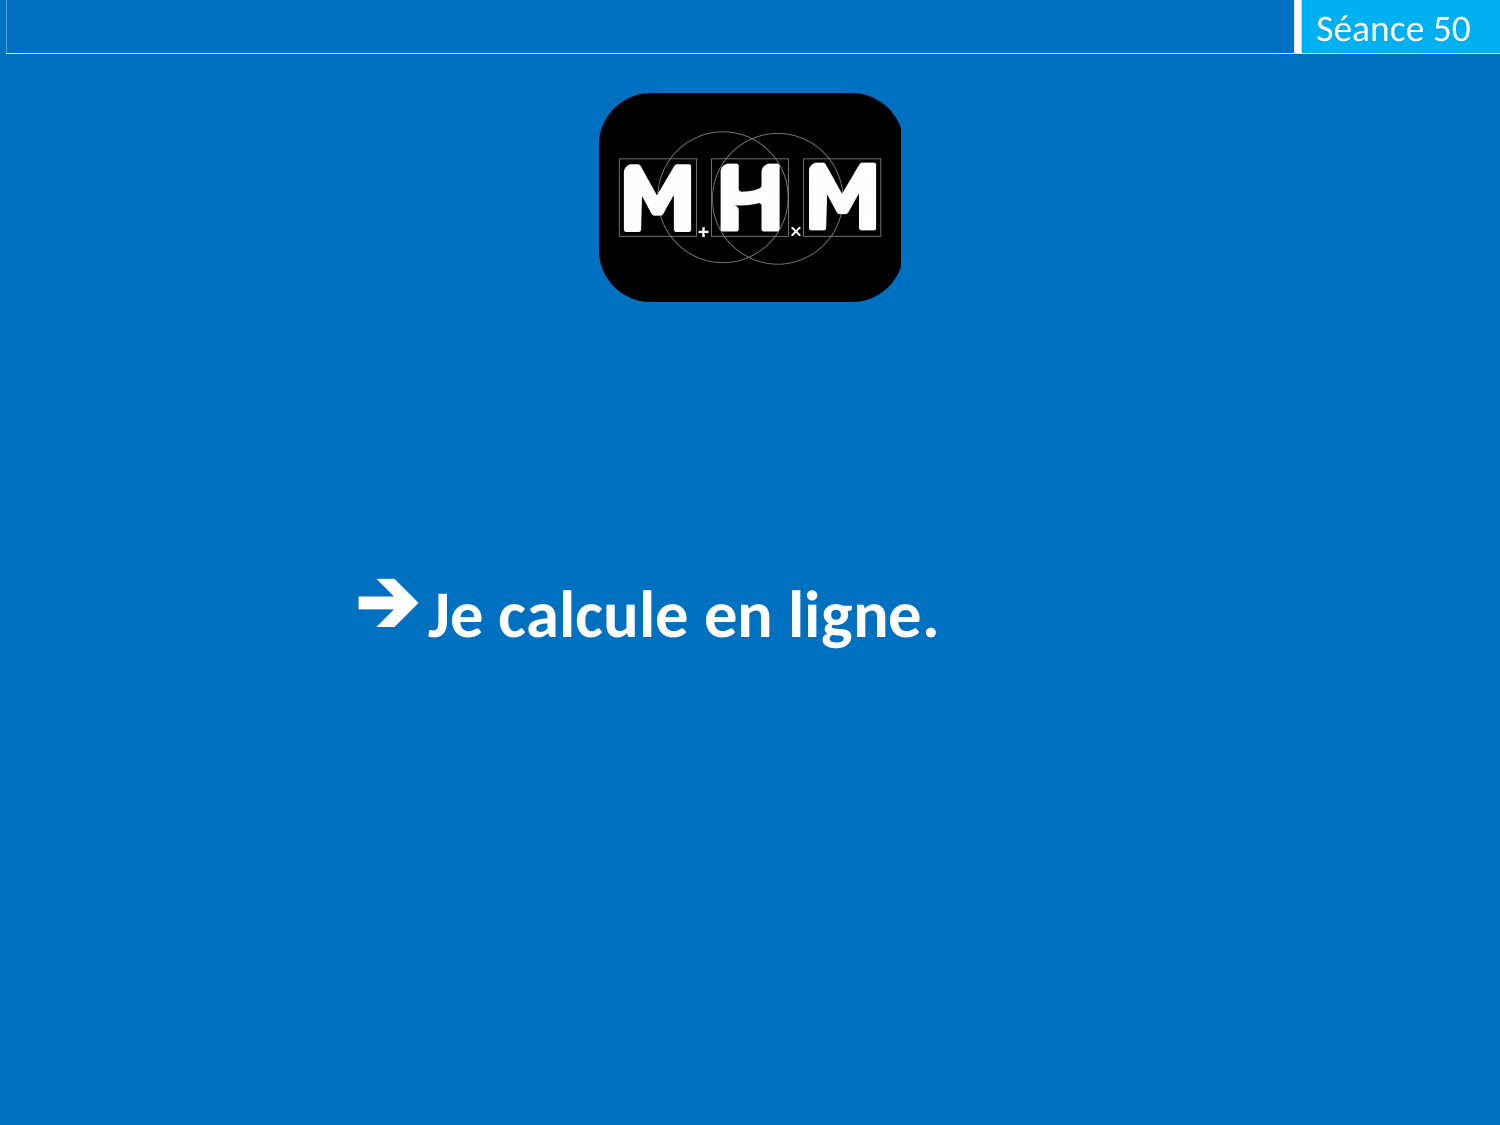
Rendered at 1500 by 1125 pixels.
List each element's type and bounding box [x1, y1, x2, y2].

text_box [0, 54, 1500, 1125]
